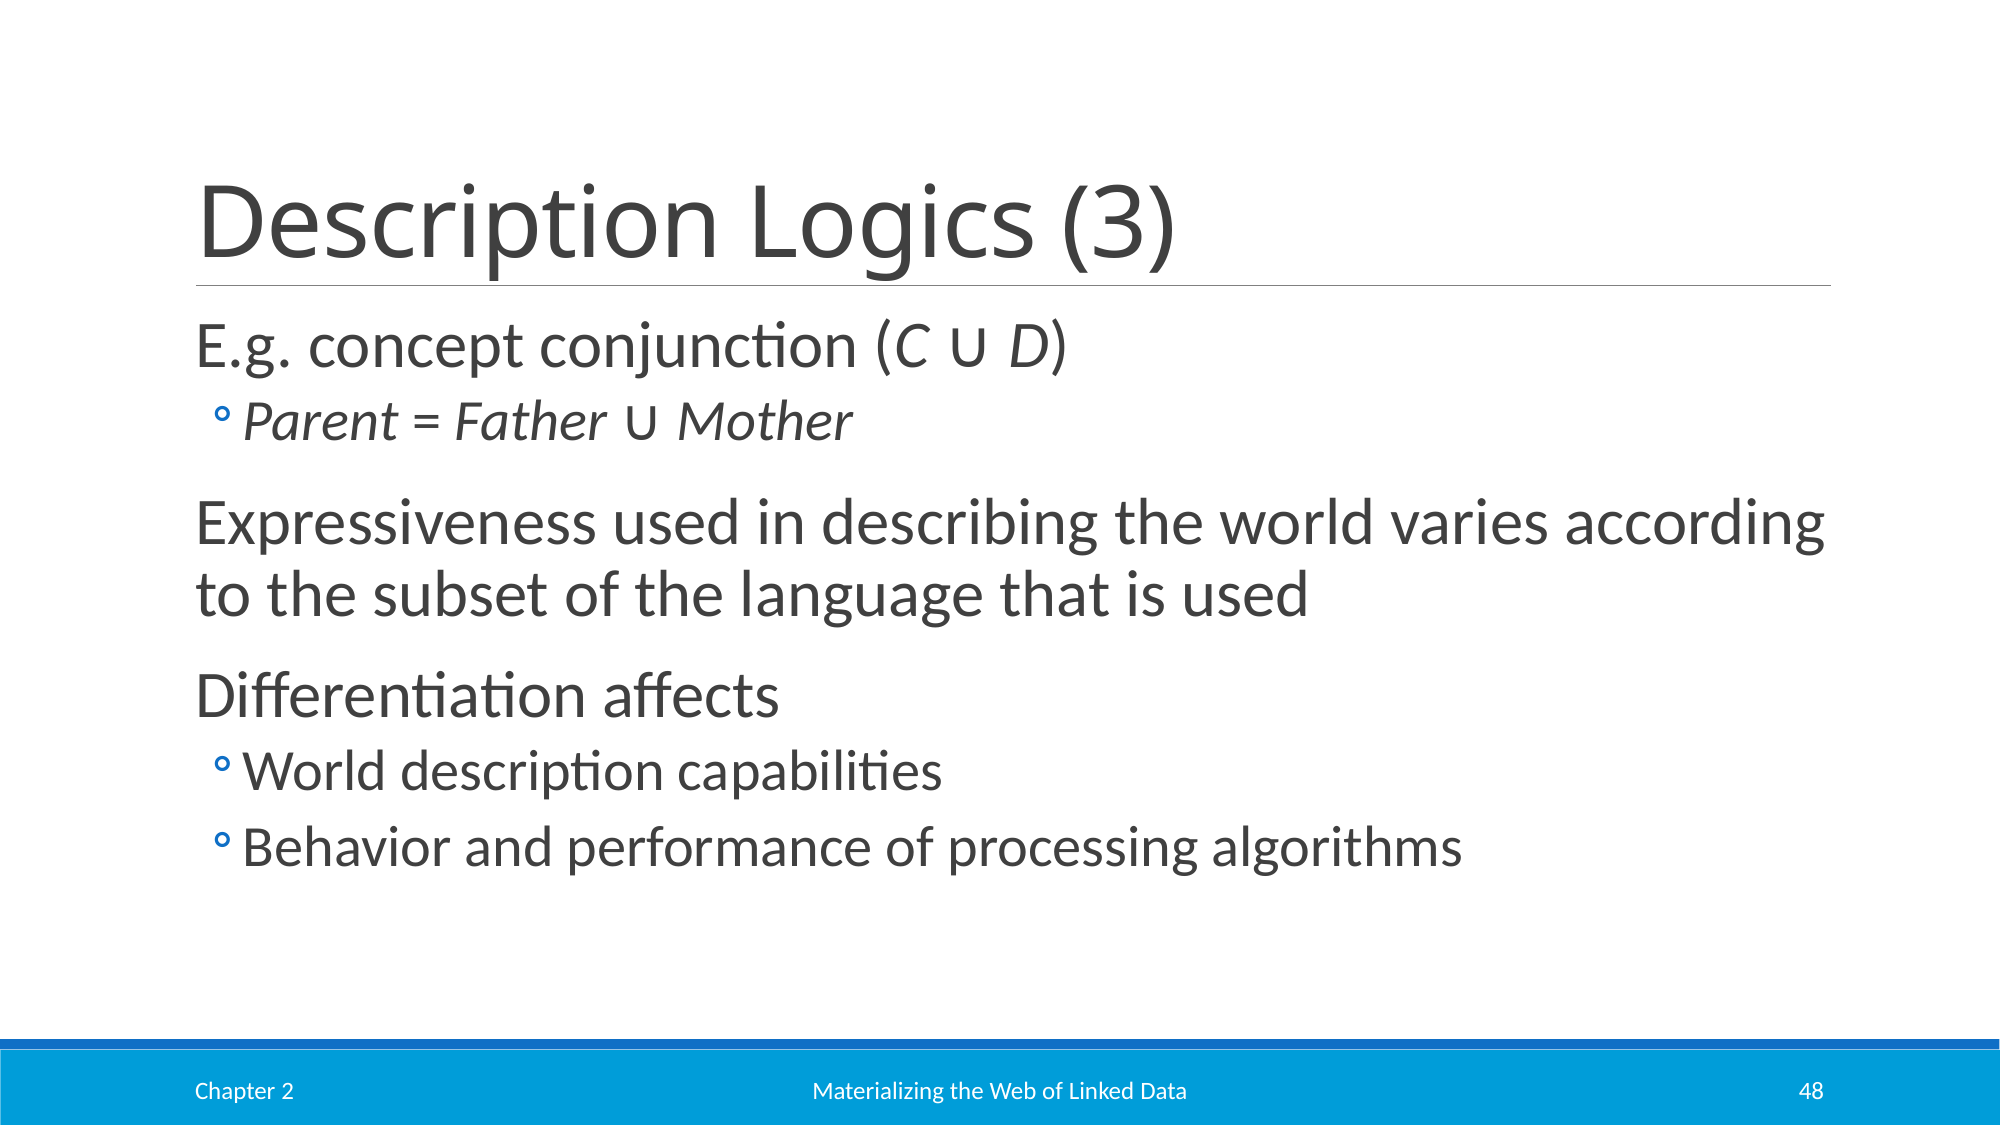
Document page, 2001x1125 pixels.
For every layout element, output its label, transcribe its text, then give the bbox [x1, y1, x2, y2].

title Description Logics (3) [180, 47, 1830, 285]
list E.g. concept conjunction (C ∪ D) Parent = Father ∪ Mother Expressiveness used in describing the world varies according to the subset of the language that is used Differentiation affects World description capabilities Behavior and performance of processing algorithms [180, 302, 1830, 963]
slide_number 48 [1624, 1059, 1840, 1120]
slide_number Chapter 2 [180, 1059, 586, 1120]
footer Materializing the Web of Linked Data [604, 1059, 1396, 1120]
